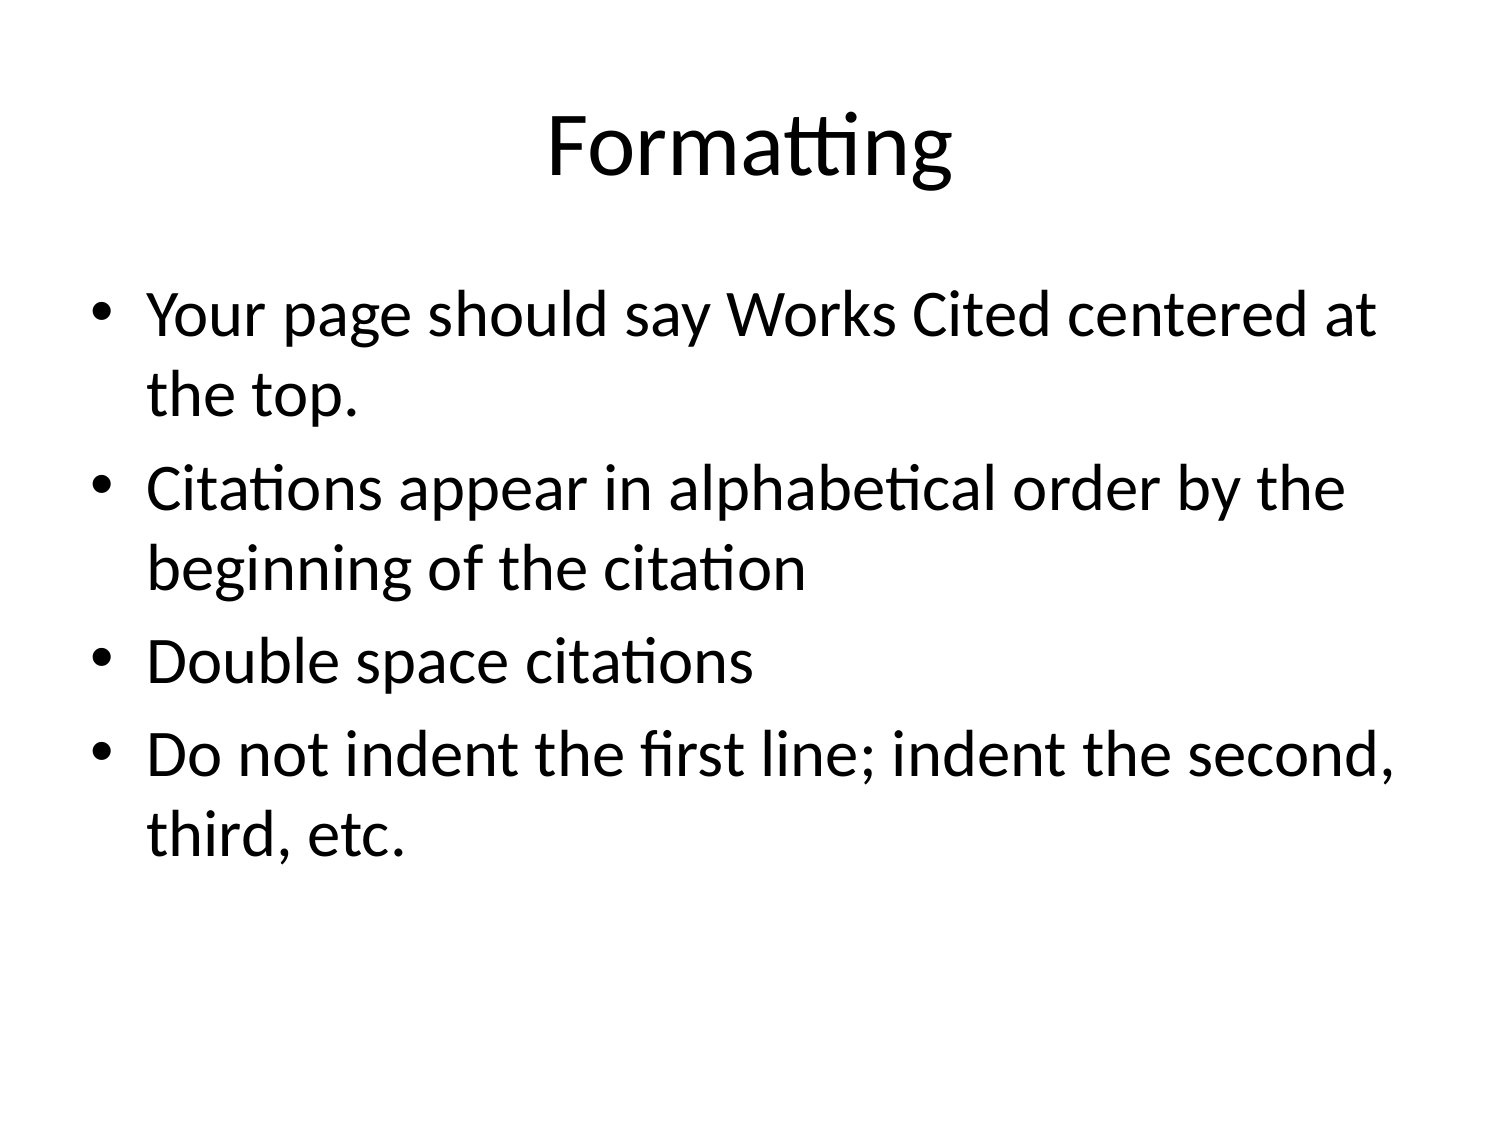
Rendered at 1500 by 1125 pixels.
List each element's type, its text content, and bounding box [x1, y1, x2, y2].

title Formatting [75, 45, 1425, 233]
list Your page should say Works Cited centered at the top. Citations appear in alphabetical order by the beginning of the citation Double space citations Do not indent the first line; indent the second, third, etc. [75, 262, 1425, 1005]
